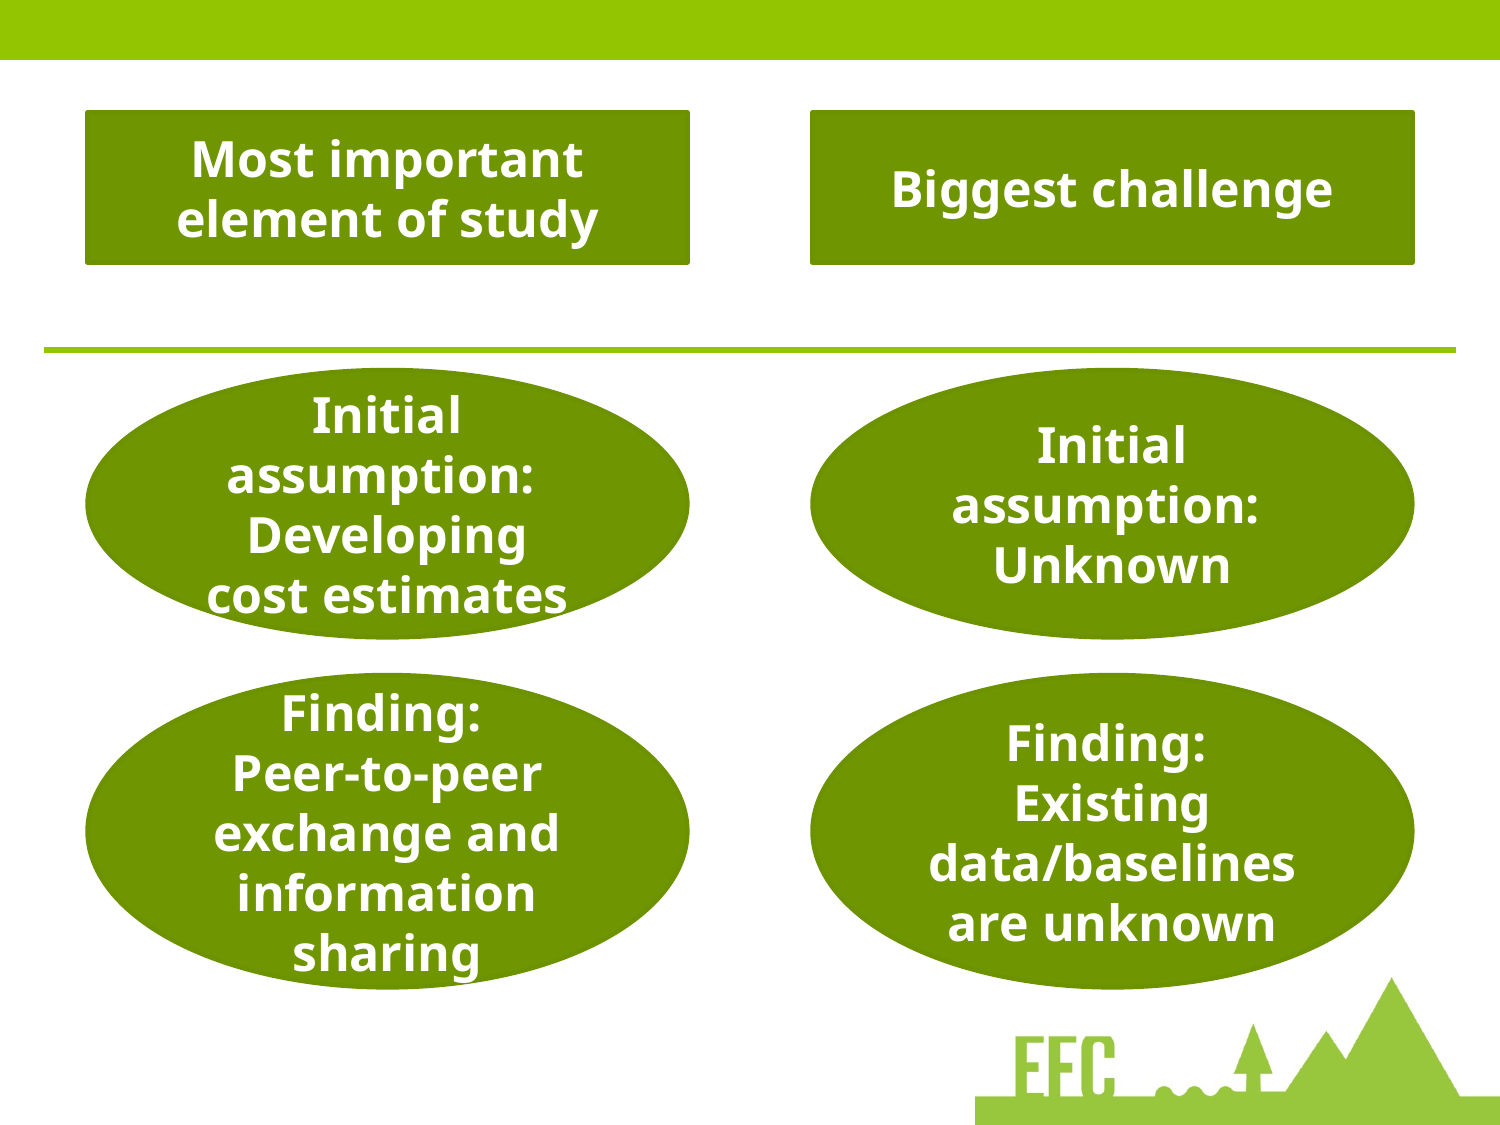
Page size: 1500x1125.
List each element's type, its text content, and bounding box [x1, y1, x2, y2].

text_box Initial assumption: Unknown [810, 367, 1415, 640]
text_box Finding: Existing data/baselines are unknown [810, 672, 1415, 990]
text_box Finding: Peer-to-peer exchange and information sharing [85, 672, 690, 990]
text_box Biggest challenge [810, 110, 1415, 265]
text_box Initial assumption: Developing cost estimates [85, 367, 690, 640]
text_box Most important element of study [85, 110, 690, 265]
picture [975, 977, 1500, 1125]
